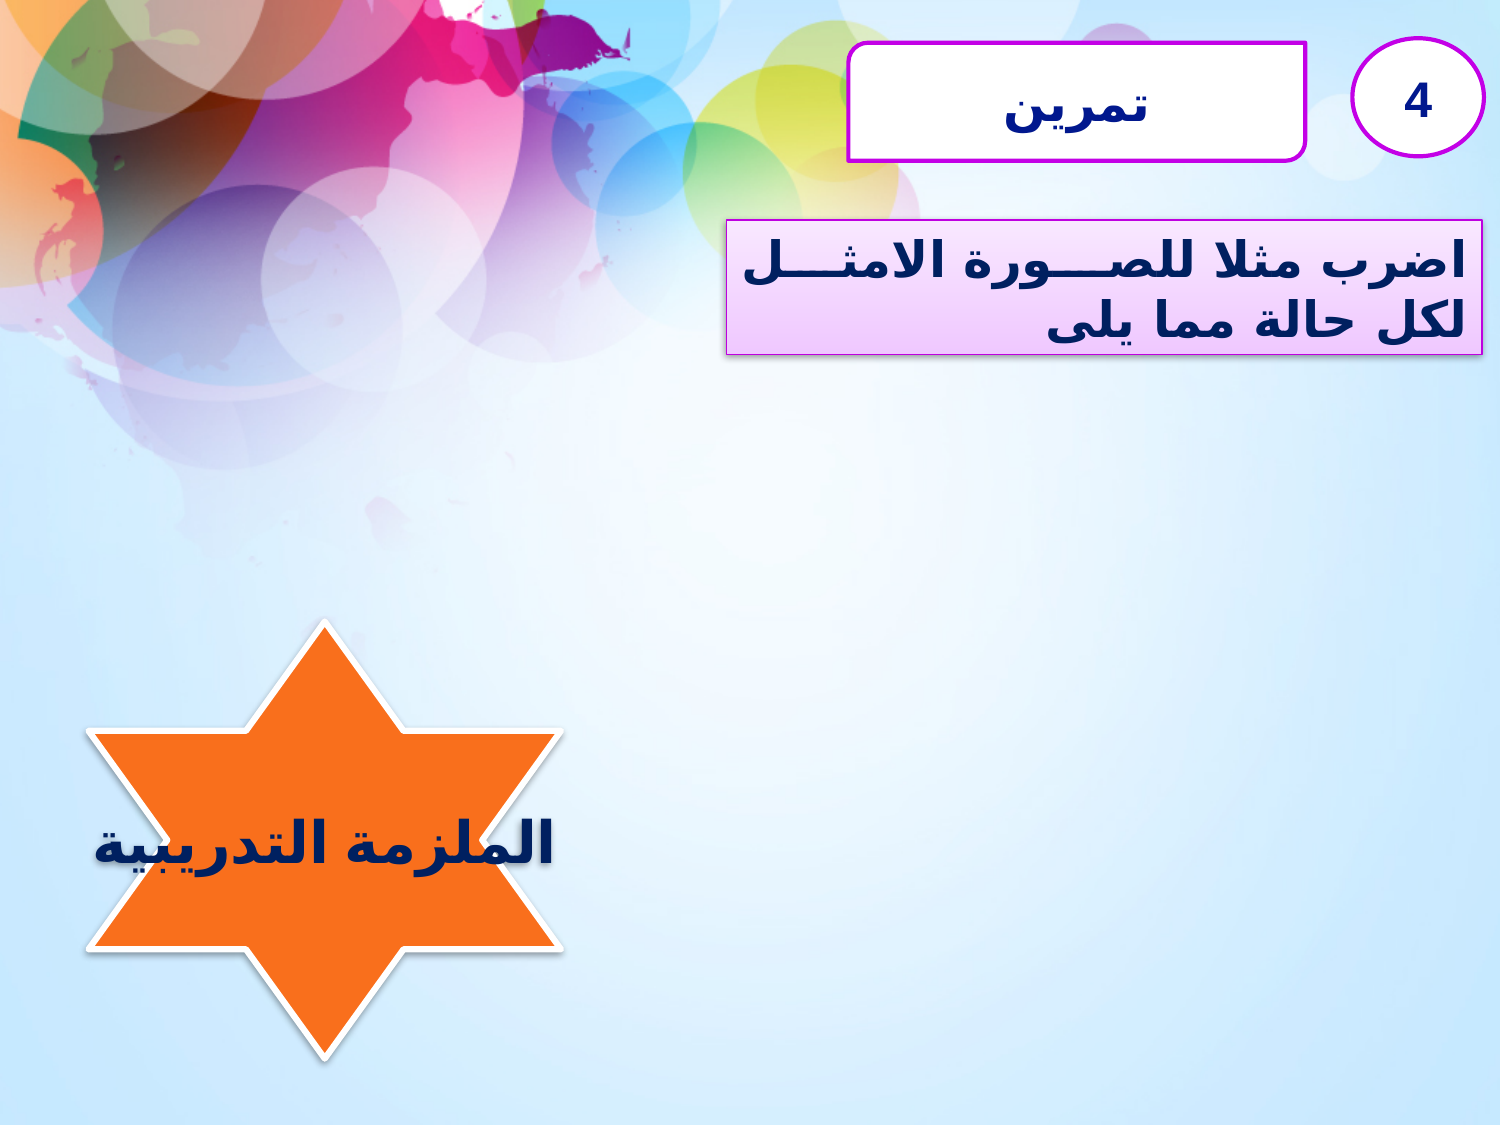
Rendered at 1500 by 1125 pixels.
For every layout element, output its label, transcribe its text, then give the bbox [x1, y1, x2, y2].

text_box الملزمة التدريبية [85, 618, 564, 1062]
text_box 4 [1350, 36, 1487, 159]
text_box تمرين [846, 40, 1308, 163]
text_box اضرب مثلا للصورة الامثل لكل حالة مما يلى [726, 219, 1483, 355]
picture [0, 0, 1500, 1125]
